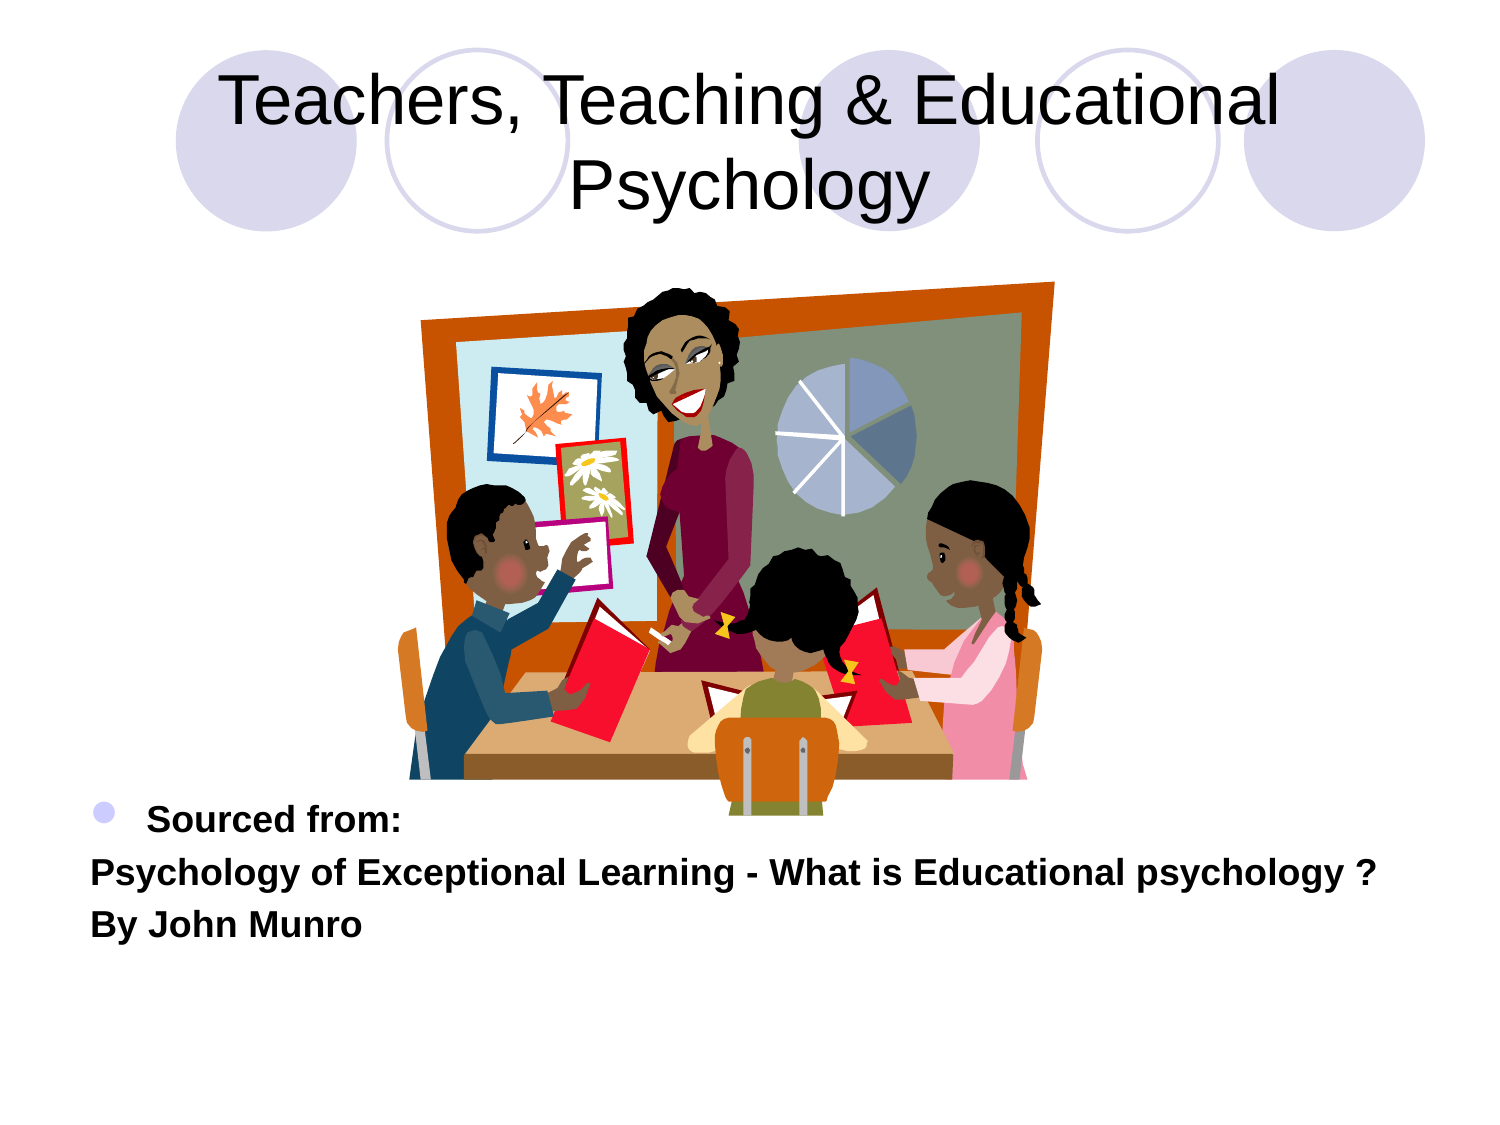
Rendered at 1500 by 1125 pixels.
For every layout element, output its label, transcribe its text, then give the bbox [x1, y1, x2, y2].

picture [395, 278, 1058, 819]
title Teachers, Teaching & Educational Psychology [74, 44, 1426, 233]
list Sourced from: Psychology of Exceptional Learning - What is Educational psychology ? By John Munro [74, 262, 1448, 1006]
